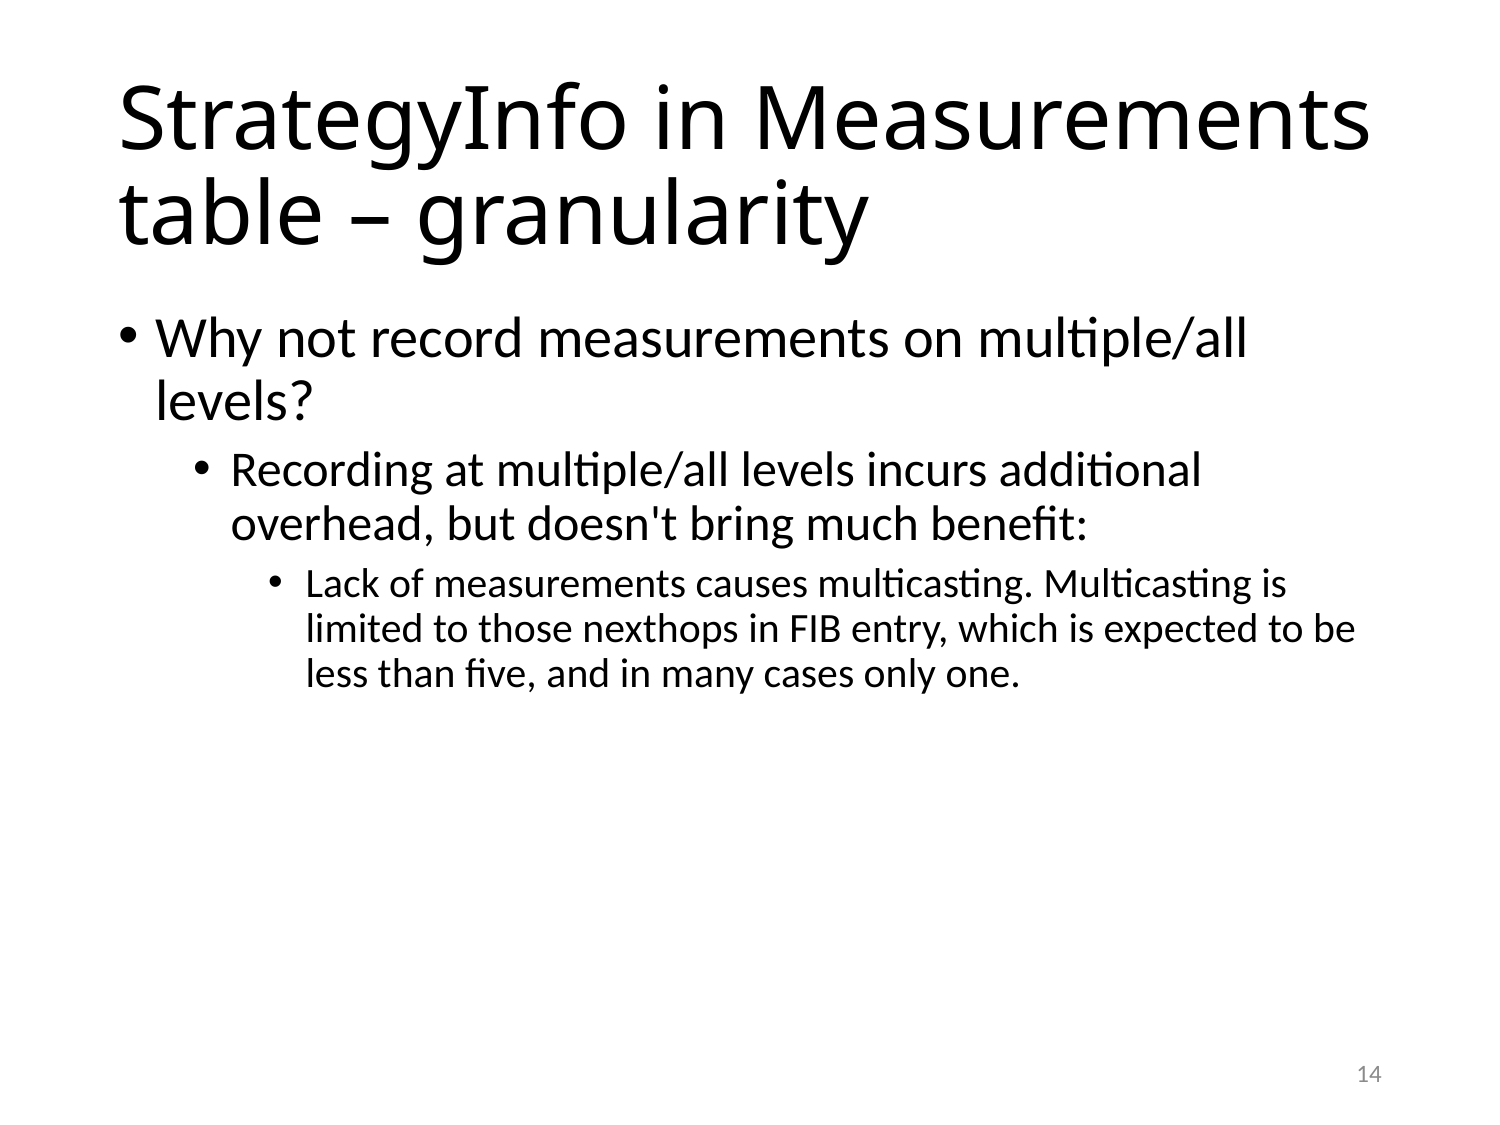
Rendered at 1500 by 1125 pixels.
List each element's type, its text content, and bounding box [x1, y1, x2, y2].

slide_number 14 [1059, 1042, 1397, 1103]
title StrategyInfo in Measurements table – granularity [103, 59, 1397, 278]
list Why not record measurements on multiple/all levels? Recording at multiple/all levels incurs additional overhead, but doesn't bring much benefit: Lack of measurements causes multicasting. Multicasting is limited to those nexthops in FIB entry, which is expected to be less than five, and in many cases only one. [103, 299, 1397, 1014]
